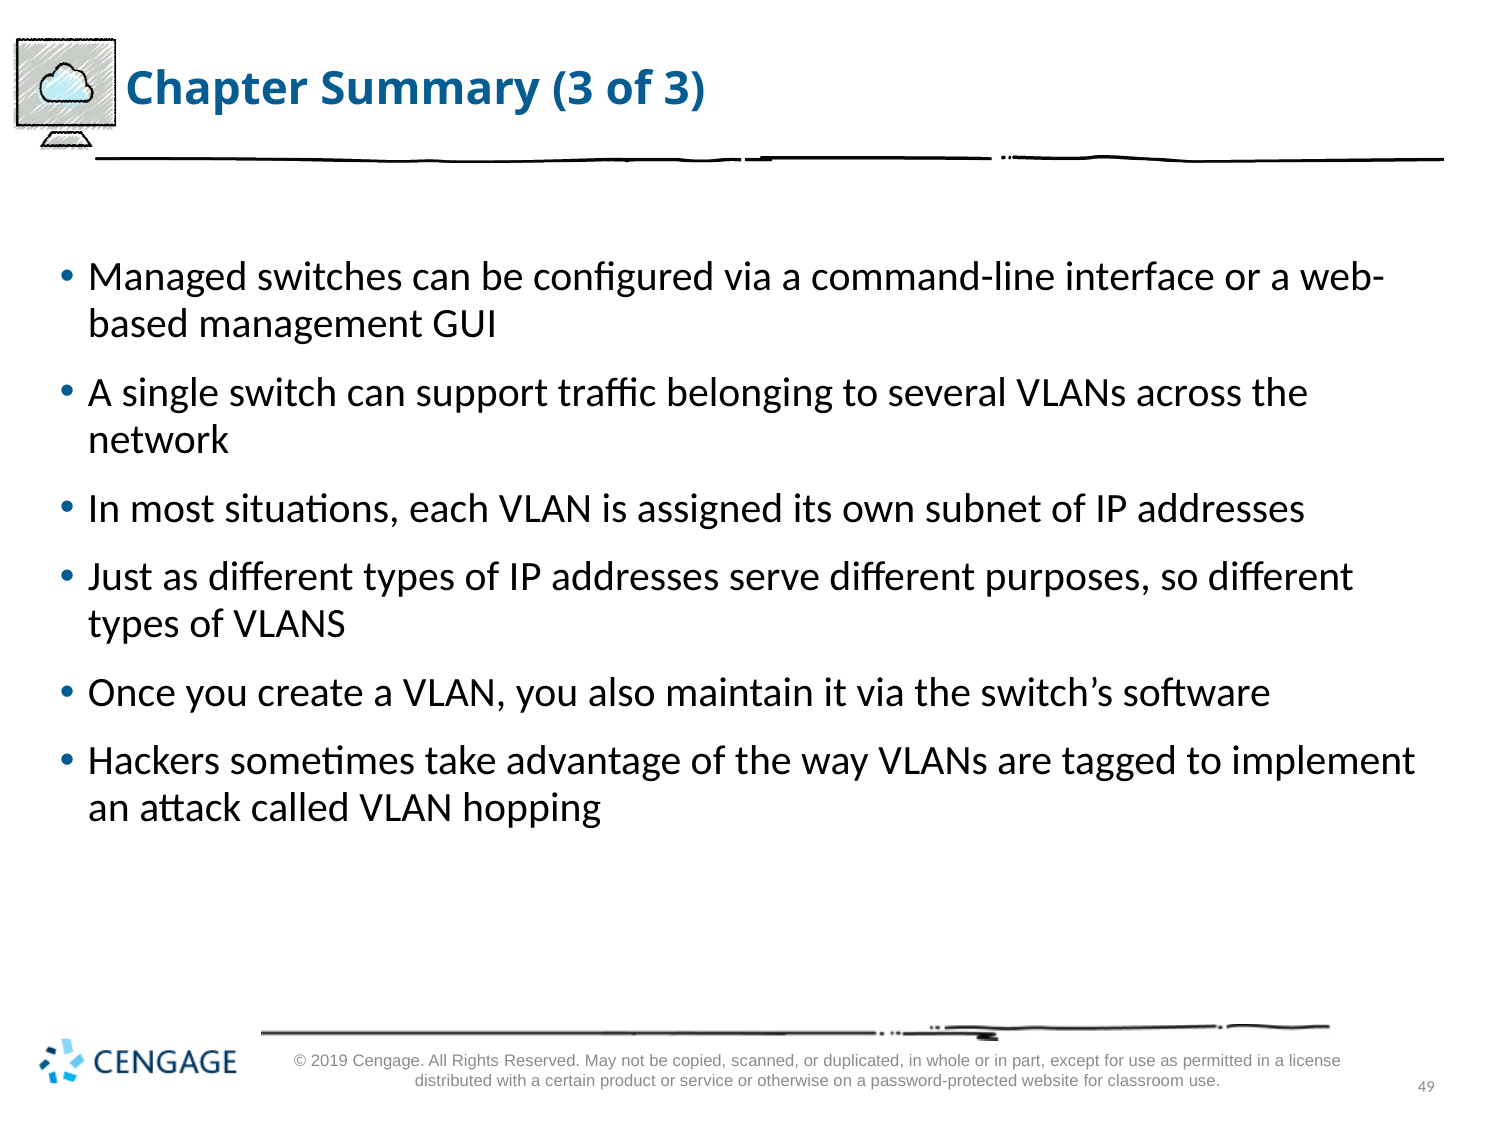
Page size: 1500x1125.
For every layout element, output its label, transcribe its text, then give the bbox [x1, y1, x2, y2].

list Managed switches can be configured via a command-line interface or a web-based management G U I A single switch can support traffic belonging to several V LANs across the network In most situations, each V LAN is assigned its own subnet of IP addresses Just as different types of I P addresses serve different purposes, so different types of V LANS Once you create a V LAN, you also maintain it via the switch’s software Hackers sometimes take advantage of the way V LANs are tagged to implement an attack called V LAN hopping [59, 252, 1441, 859]
picture [19, 1025, 249, 1096]
title Chapter Summary (3 of 3) [125, 66, 1442, 116]
picture [95, 155, 1444, 163]
footer © 2019 Cengage. All Rights Reserved. May not be copied, scanned, or duplicated, in whole or in part, except for use as permitted in a license distributed with a certain product or service or otherwise on a password-protected website for classroom use. [262, 1050, 1375, 1091]
picture [13, 36, 117, 151]
picture [261, 1024, 1331, 1041]
